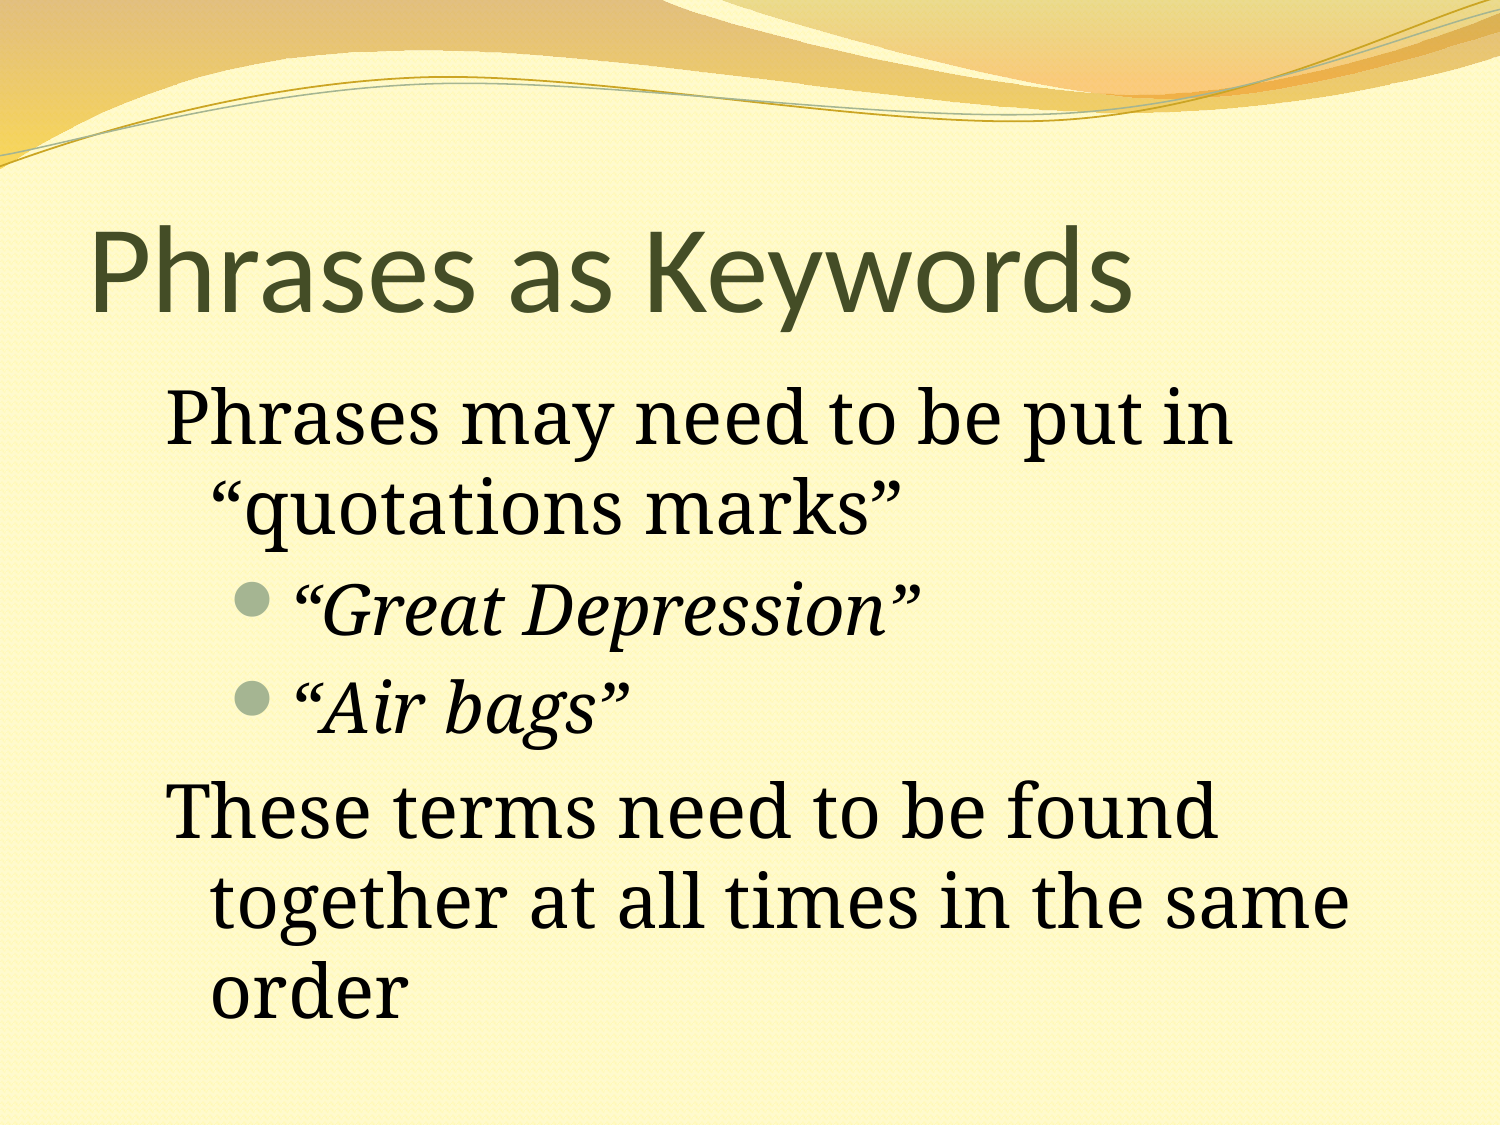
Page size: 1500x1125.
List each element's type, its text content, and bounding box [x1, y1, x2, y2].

list Phrases may need to be put in “quotations marks” “Great Depression” “Air bags” These terms need to be found together at all times in the same order [149, 362, 1500, 1013]
title Phrases as Keywords [87, 149, 1438, 338]
